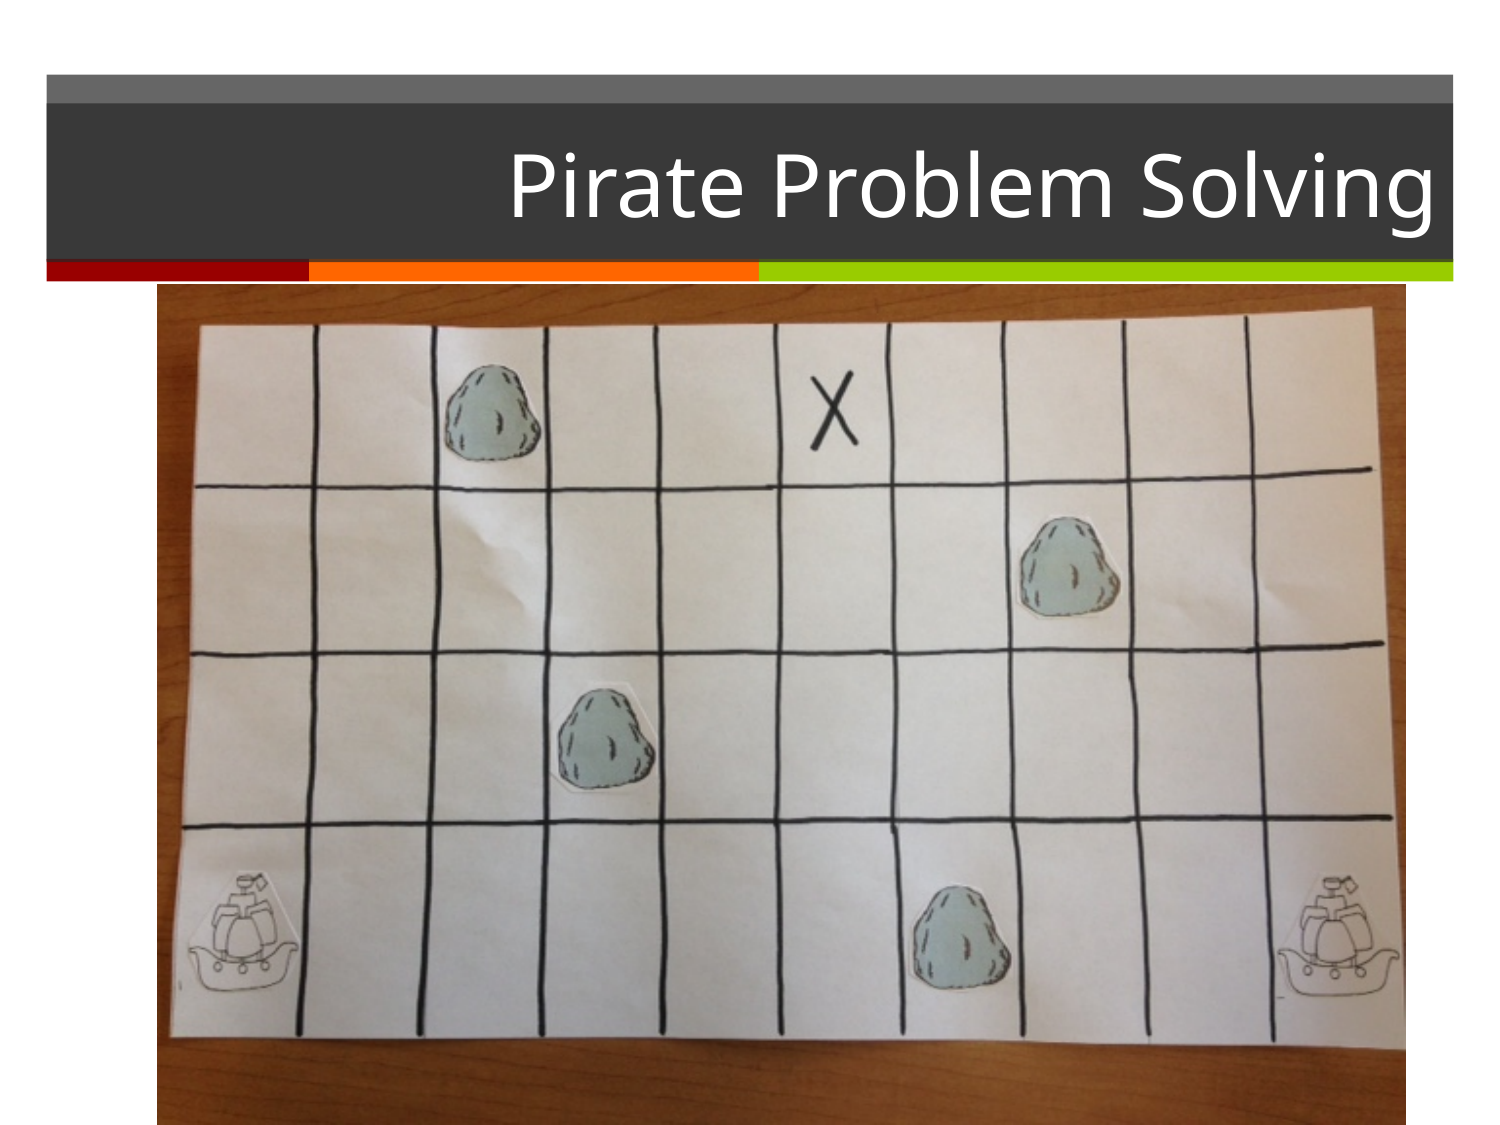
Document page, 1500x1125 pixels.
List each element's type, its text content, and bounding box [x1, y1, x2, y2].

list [0, 284, 1500, 1125]
title Pirate Problem Solving [46, 103, 1454, 263]
